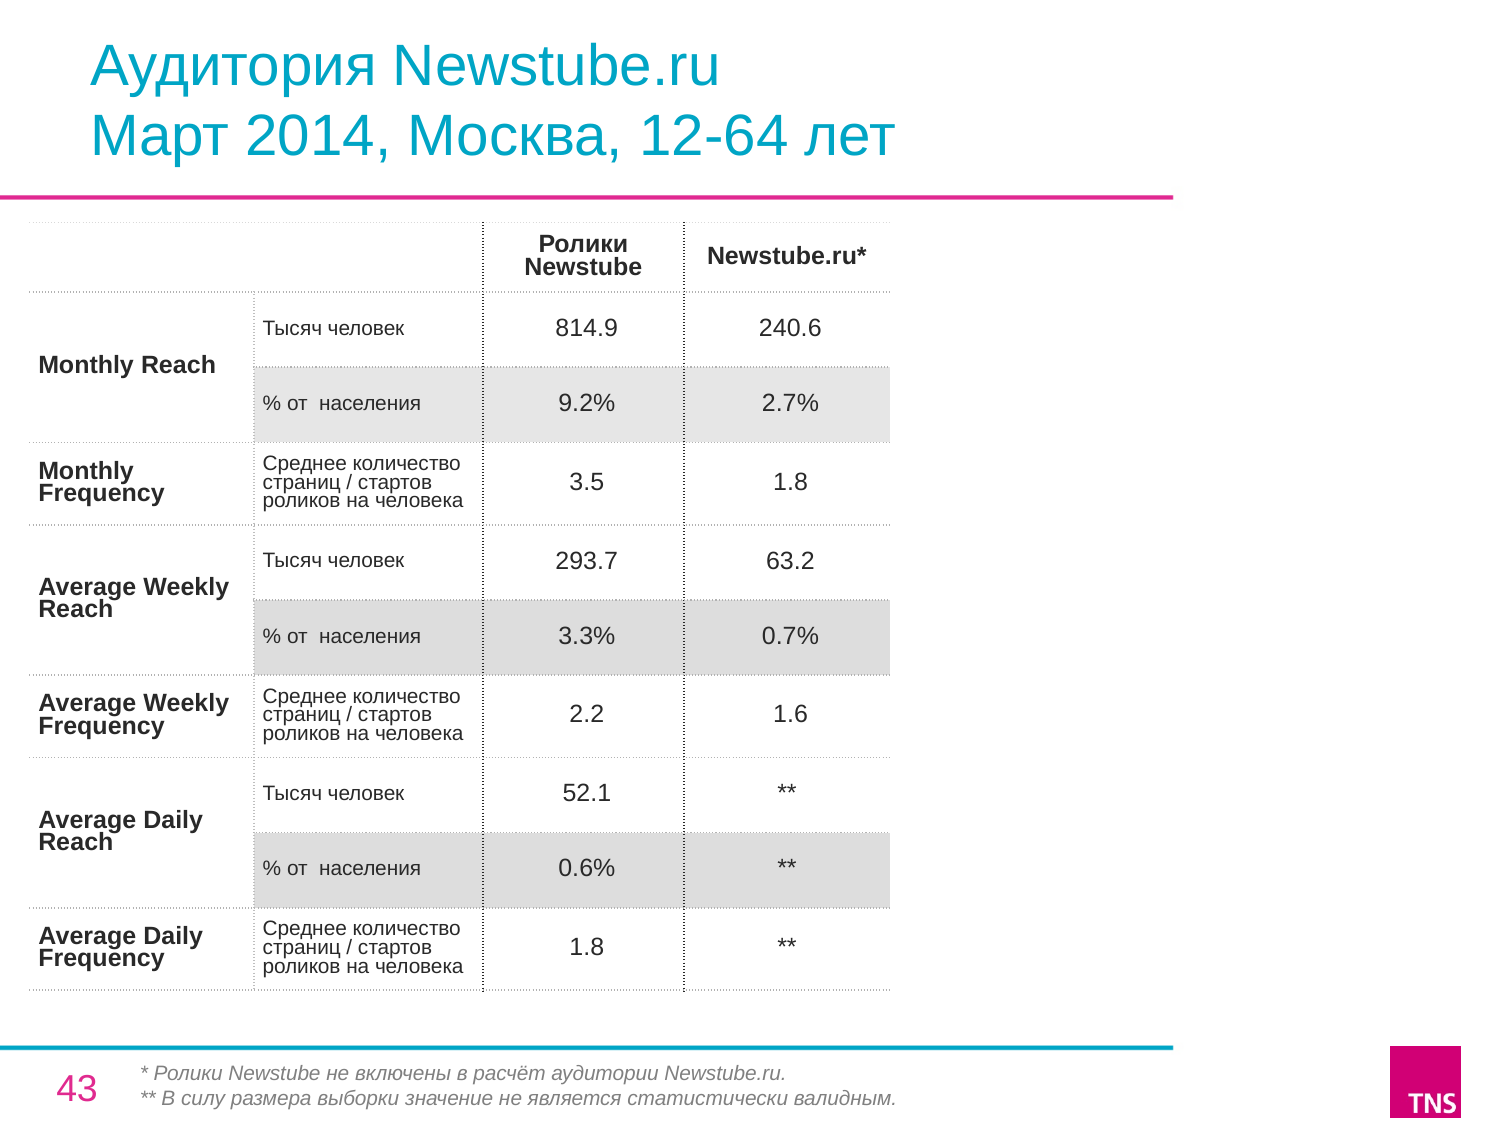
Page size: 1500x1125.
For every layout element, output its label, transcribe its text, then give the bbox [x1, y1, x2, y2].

table_cell Тысяч человек [254, 757, 483, 833]
table_cell 0.7% [684, 600, 890, 675]
slide_number 43 [40, 1055, 392, 1125]
table_cell % от населения [254, 833, 483, 908]
table_cell 1.8 [483, 908, 684, 990]
table_cell % от населения [254, 600, 483, 675]
title Аудитория Newstube.ru Март 2014, Москва, 12-64 лет [74, 8, 1476, 187]
table_cell ** [684, 908, 890, 990]
table_cell Average Daily Reach [29, 757, 254, 908]
table_cell 1.8 [684, 442, 890, 525]
table_cell Среднее количество страниц / стартов роликов на человека [254, 908, 483, 990]
table_header Newstube.ru* [684, 223, 890, 292]
text_box * Ролики Newstube не включены в расчёт аудитории Newstube.ru. ** В силу размера выборки значение не является статистически валидным. [124, 1052, 1463, 1117]
table_cell Average Daily Frequency [29, 908, 254, 990]
table_cell Average Weekly Frequency [29, 675, 254, 757]
table_cell Monthly Reach [29, 292, 254, 442]
table_cell % от населения [254, 367, 483, 442]
picture [0, 0, 1500, 1125]
table_header Ролики Newstube [483, 223, 684, 292]
table_cell Тысяч человек [254, 292, 483, 367]
table_cell 3.5 [483, 442, 684, 525]
table_cell ** [684, 833, 890, 908]
table_header [29, 223, 483, 292]
table_cell Average Weekly Reach [29, 525, 254, 675]
table_cell 1.6 [684, 675, 890, 757]
table_cell 63.2 [684, 525, 890, 600]
table_cell 240.6 [684, 292, 890, 367]
table_cell Среднее количество страниц / стартов роликов на человека [254, 675, 483, 757]
table_cell 293.7 [483, 525, 684, 600]
table_cell 0.6% [483, 833, 684, 908]
table_cell Среднее количество страниц / стартов роликов на человека [254, 442, 483, 525]
table_cell 814.9 [483, 292, 684, 367]
table_cell ** [684, 757, 890, 833]
table_cell 2.2 [483, 675, 684, 757]
table_cell Тысяч человек [254, 525, 483, 600]
table_cell Monthly Frequency [29, 442, 254, 525]
table_cell 52.1 [483, 757, 684, 833]
table_cell 2.7% [684, 367, 890, 442]
table_cell 9.2% [483, 367, 684, 442]
table_cell 3.3% [483, 600, 684, 675]
